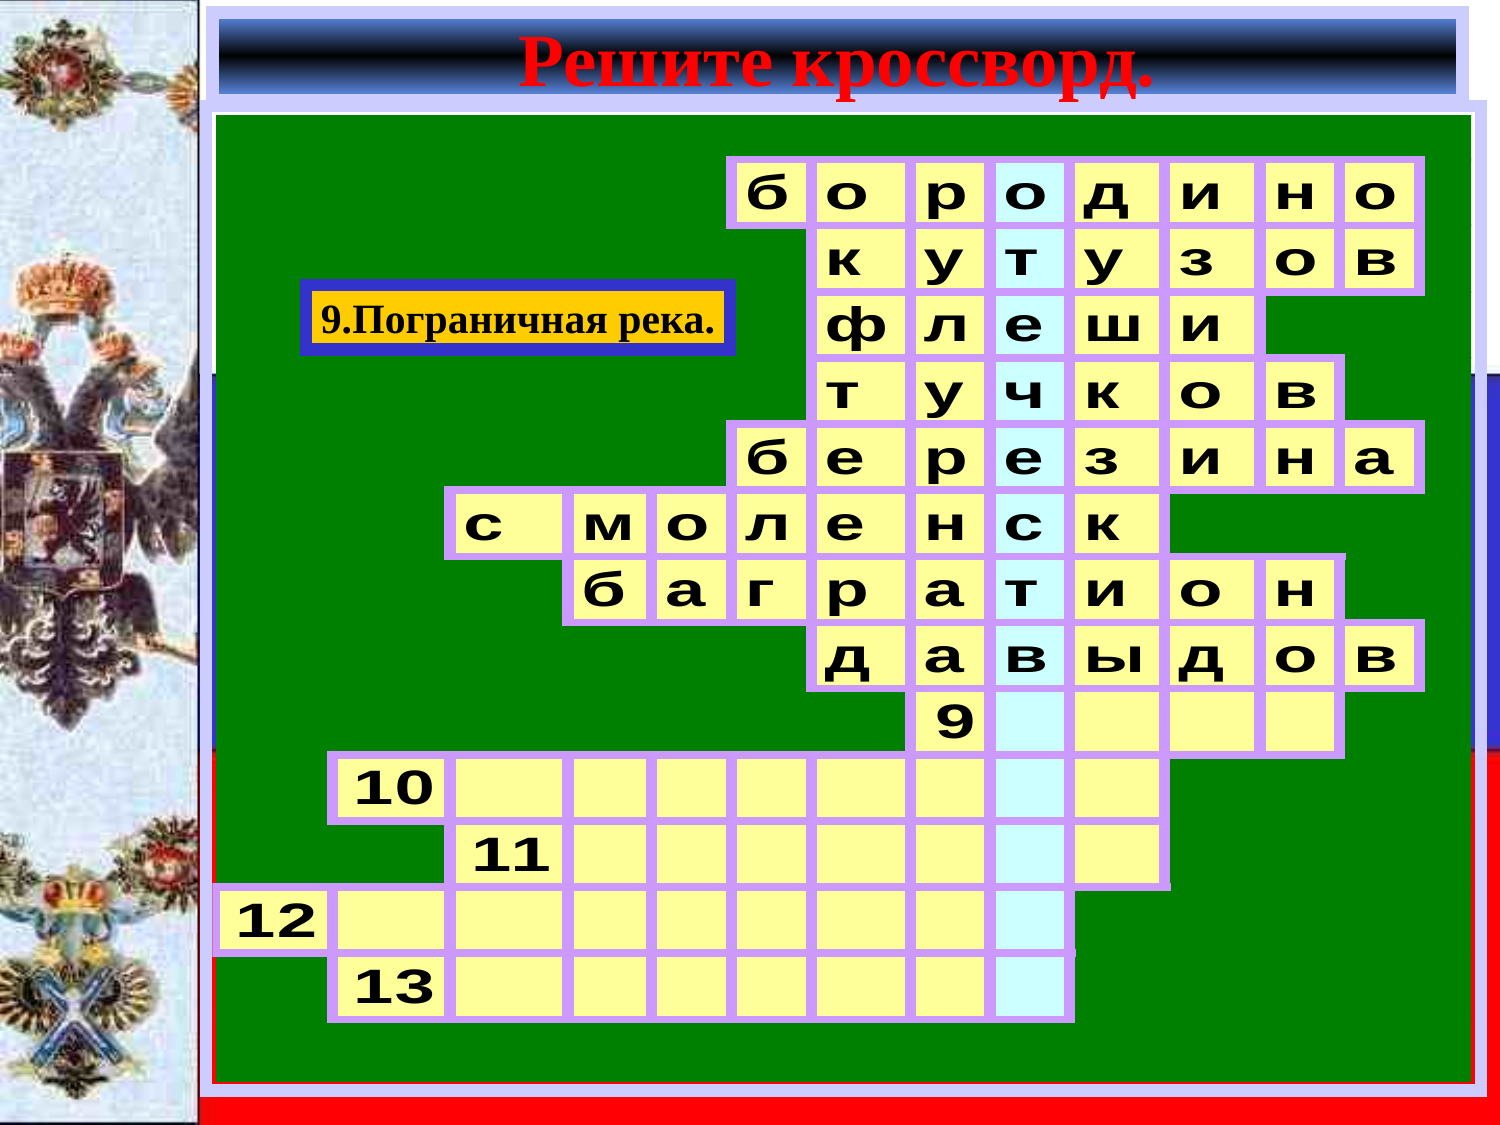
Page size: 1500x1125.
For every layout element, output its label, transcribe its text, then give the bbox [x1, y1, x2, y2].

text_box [212, 112, 1476, 1085]
title Решите кроссворд. [212, 12, 1463, 101]
picture [0, 0, 1500, 1125]
